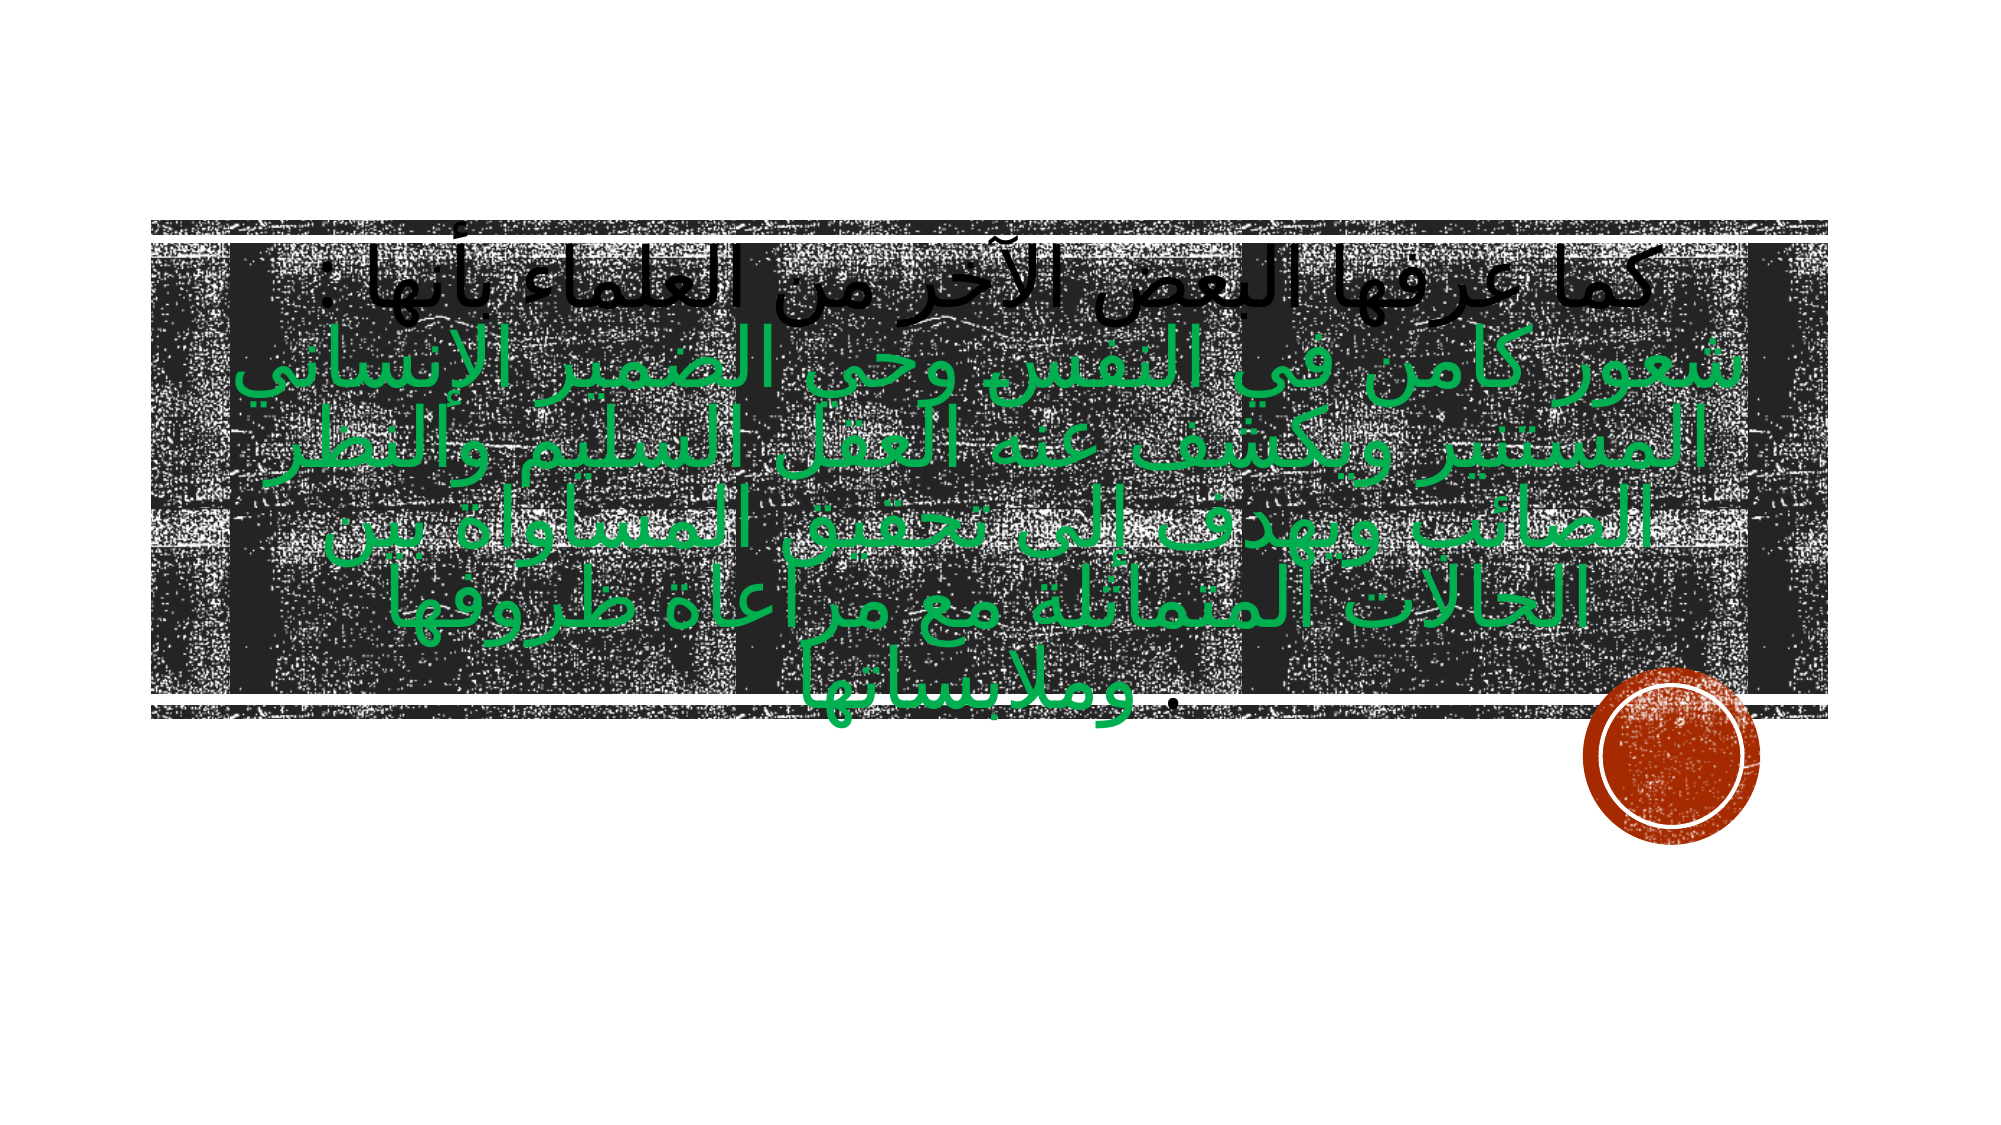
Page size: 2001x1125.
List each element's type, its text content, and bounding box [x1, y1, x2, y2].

title كما عرفها البعض الآخر من العلماء بأنها : شعور كامن في النفس وحي الضمير الإنساني المستنير ويكشف عنه العقل السليم والنظر الصائب ويهدف إلى تحقيق المساواة بين الحالات المتماثلة مع مراعاة ظروفها وملابساتها . [172, 234, 1808, 733]
